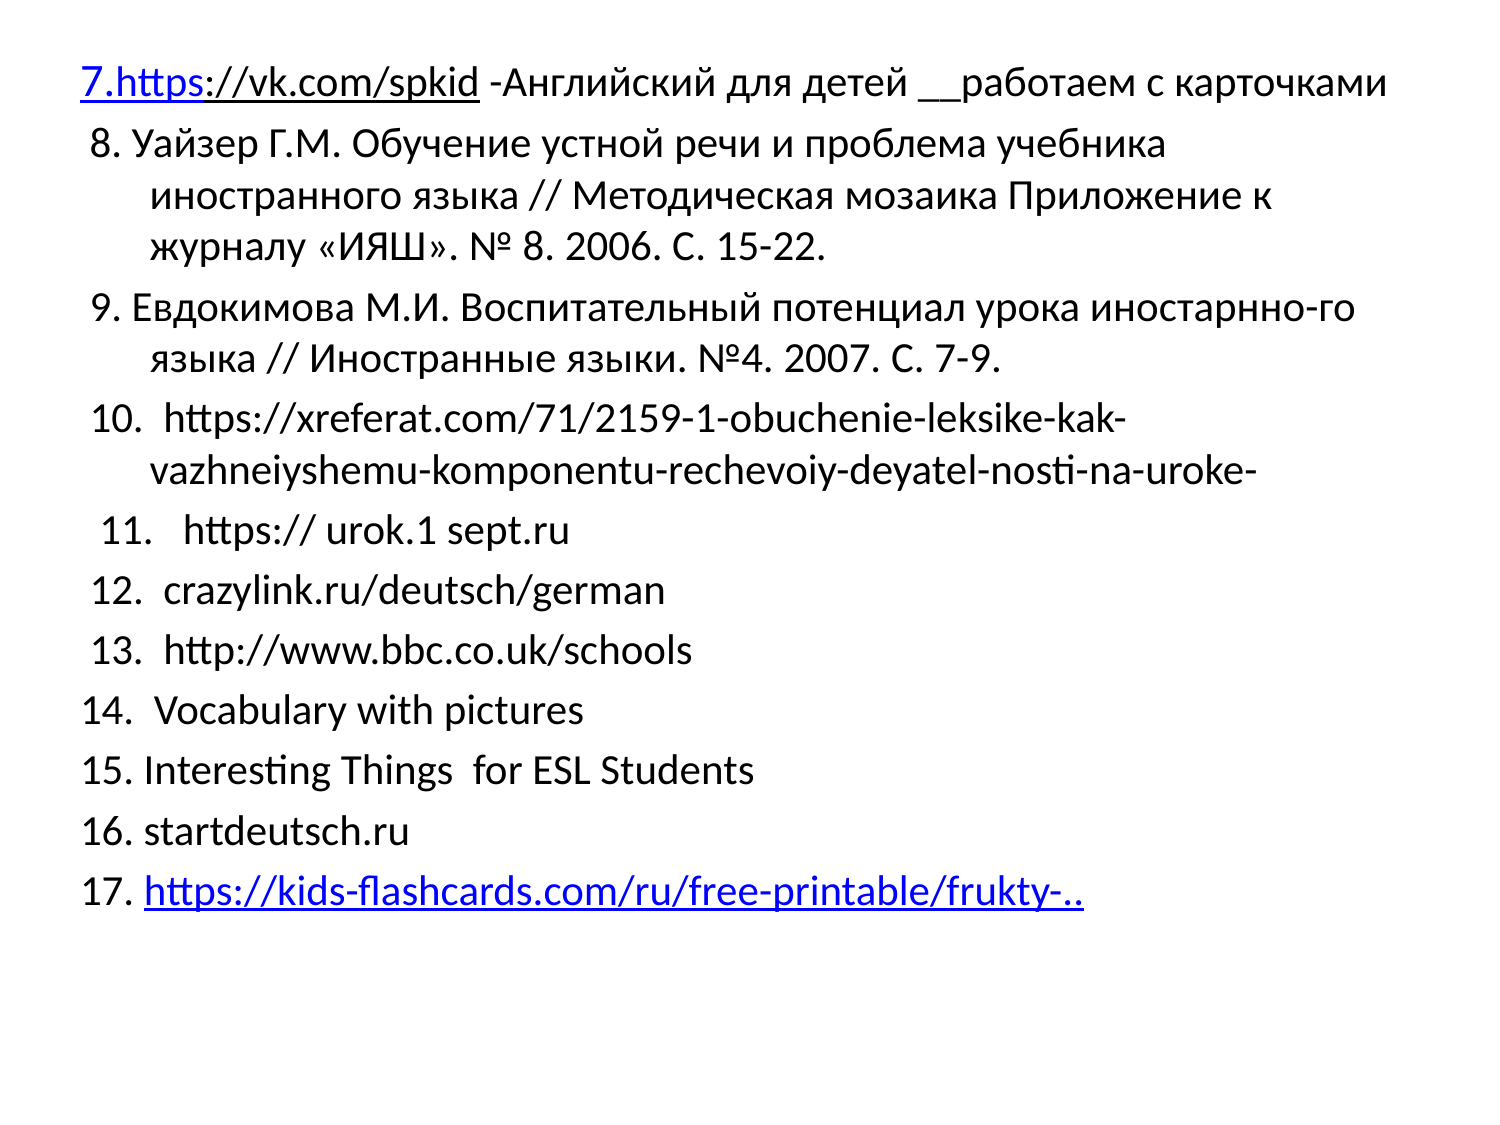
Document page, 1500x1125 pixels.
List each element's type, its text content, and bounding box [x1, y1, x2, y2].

list 7.https://vk.com/spkid -Английский для детей __работаем с карточками 8. Уайзер Г.М. Обучение устной речи и проблема учебника иностранного языка // Методическая мозаика Приложение к журналу «ИЯШ». № 8. 2006. С. 15-22. 9. Евдокимова М.И. Воспитательный потенциал урока иностарнно-го языка // Иностранные языки. №4. 2007. С. 7-9. 10. https://xreferat.com/71/2159-1-obuchenie-leksike-kak-vazhneiyshemu-komponentu-rechevoiy-deyatel-nosti-na-uroke- 11. https:// urok.1 sept.ru 12. crazylink.ru/deutsch/german 13. http://www.bbc.co.uk/schools 14. Vocabulary with pictures 15. Interesting Things for ESL Students 16. startdeutsch.ru 17. https://kids-flashcards.com/ru/free-printable/frukty-.. [64, 42, 1415, 982]
